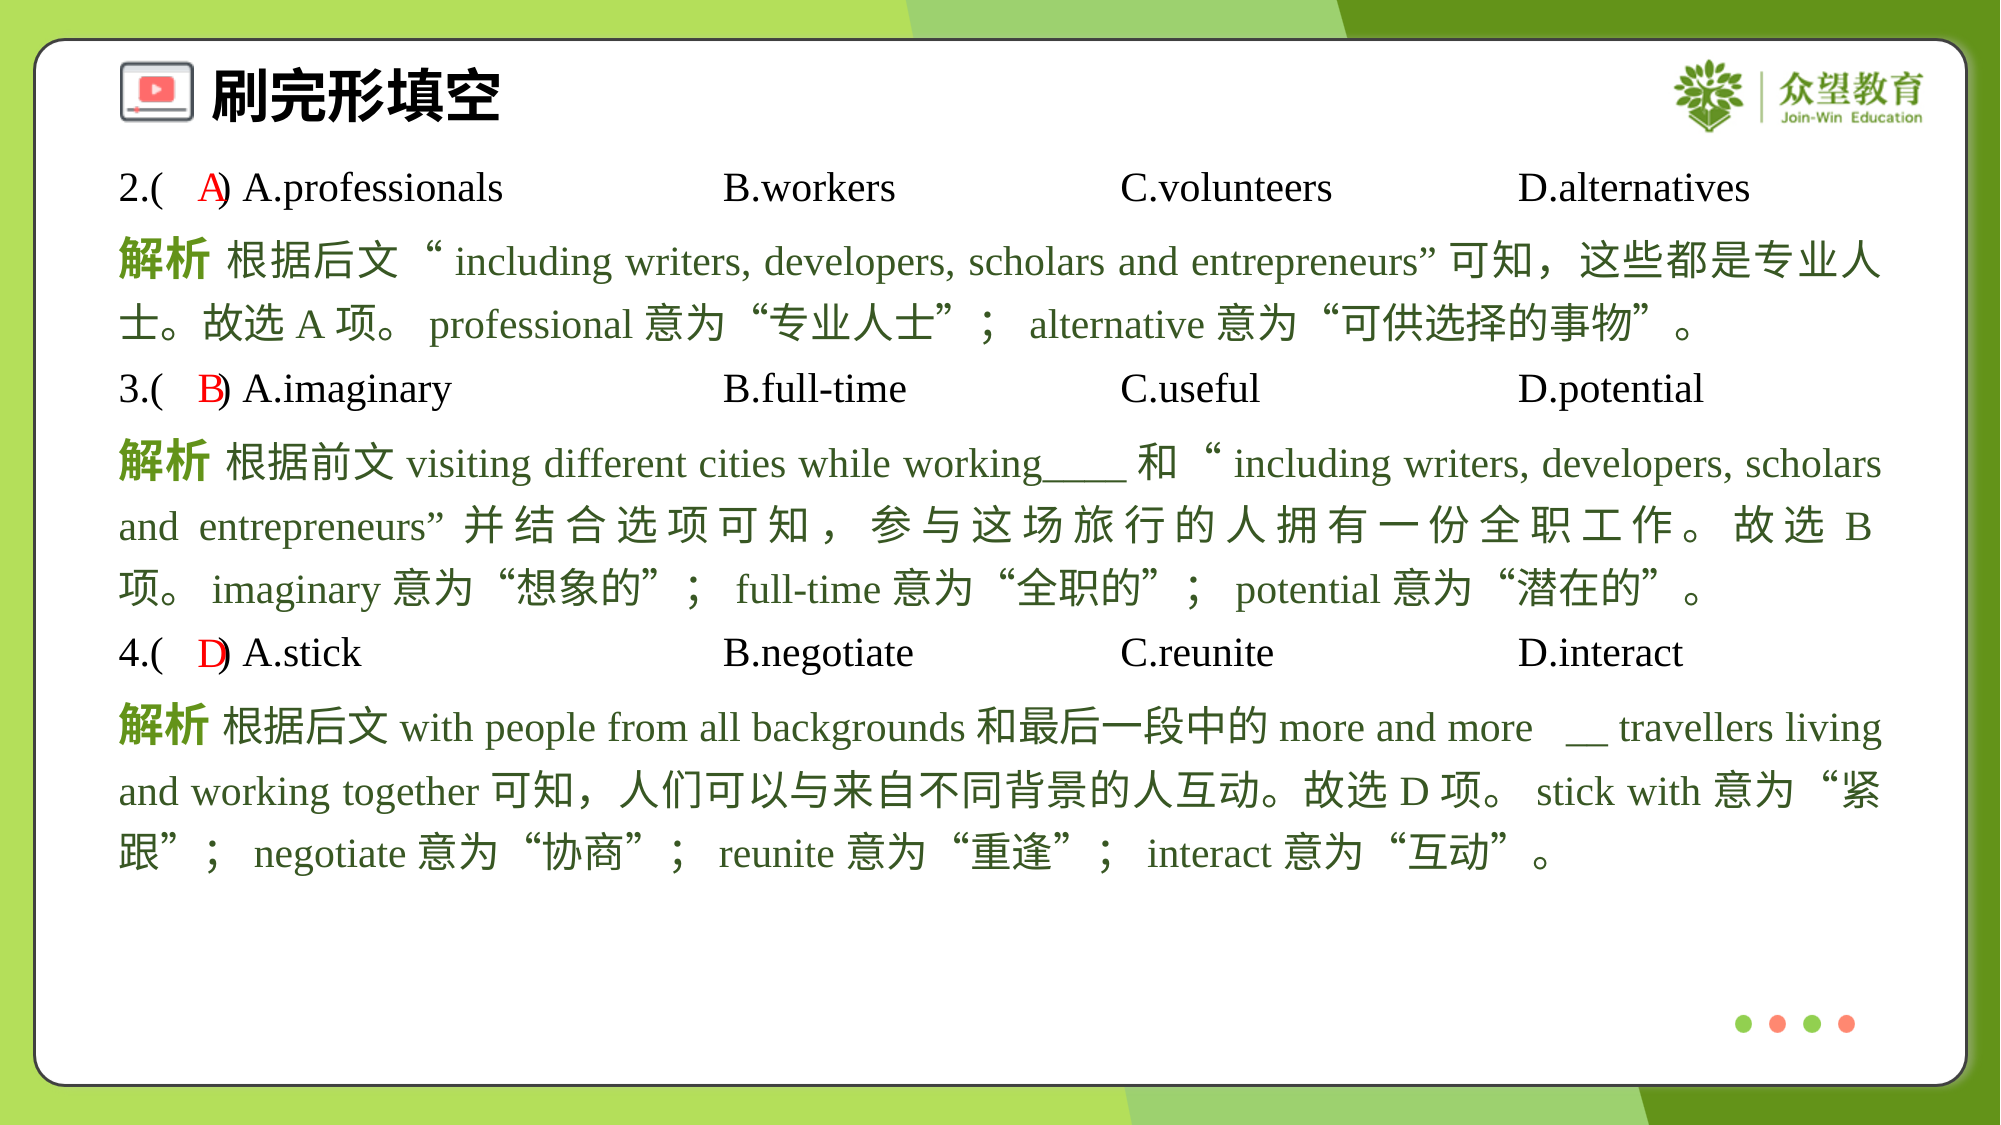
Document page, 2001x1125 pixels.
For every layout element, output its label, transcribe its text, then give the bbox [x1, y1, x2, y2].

text_box 4.( ) A.stick B.negotiate C.reunite D.interact [118, 612, 192, 670]
text_box 解析 根据后文“including writers, developers, scholars and entrepreneurs”可知，这些都是专业人士。故选A项。professional意为“专业人士”；alternative意为“可供选择的事物”。 [118, 215, 1883, 343]
text_box D [192, 612, 233, 671]
picture [0, 0, 2000, 1125]
text_box 解析 根据后文with people from all backgrounds和最后一段中的more and more __ travellers living and working together可知，人们可以与来自不同背景的人互动。故选D项。stick with意为“紧跟”；negotiate意为“协商”；reunite意为“重逢”；interact意为“互动”。 [118, 682, 1883, 872]
text_box B [192, 348, 231, 406]
text_box 4.( ) A.stick B.negotiate C.reunite D.interact [233, 612, 1883, 670]
text_box A [192, 146, 233, 205]
text_box 2.( ) A.professionals B.workers C.volunteers D.alternatives [118, 146, 192, 204]
text_box 3.( ) A.imaginary B.full-time C.useful D.potential [118, 348, 192, 406]
text_box 3.( ) A.imaginary B.full-time C.useful D.potential [231, 348, 1883, 406]
text_box 解析 根据前文visiting different cities while working____和“including writers, developers, scholars and entrepreneurs”并结合选项可知，参与这场旅行的人拥有一份全职工作。故选B项。imaginary意为“想象的”；full-time意为“全职的”；potential意为“潜在的”。 [118, 417, 1883, 607]
text_box 2.( ) A.professionals B.workers C.volunteers D.alternatives [233, 146, 1883, 204]
